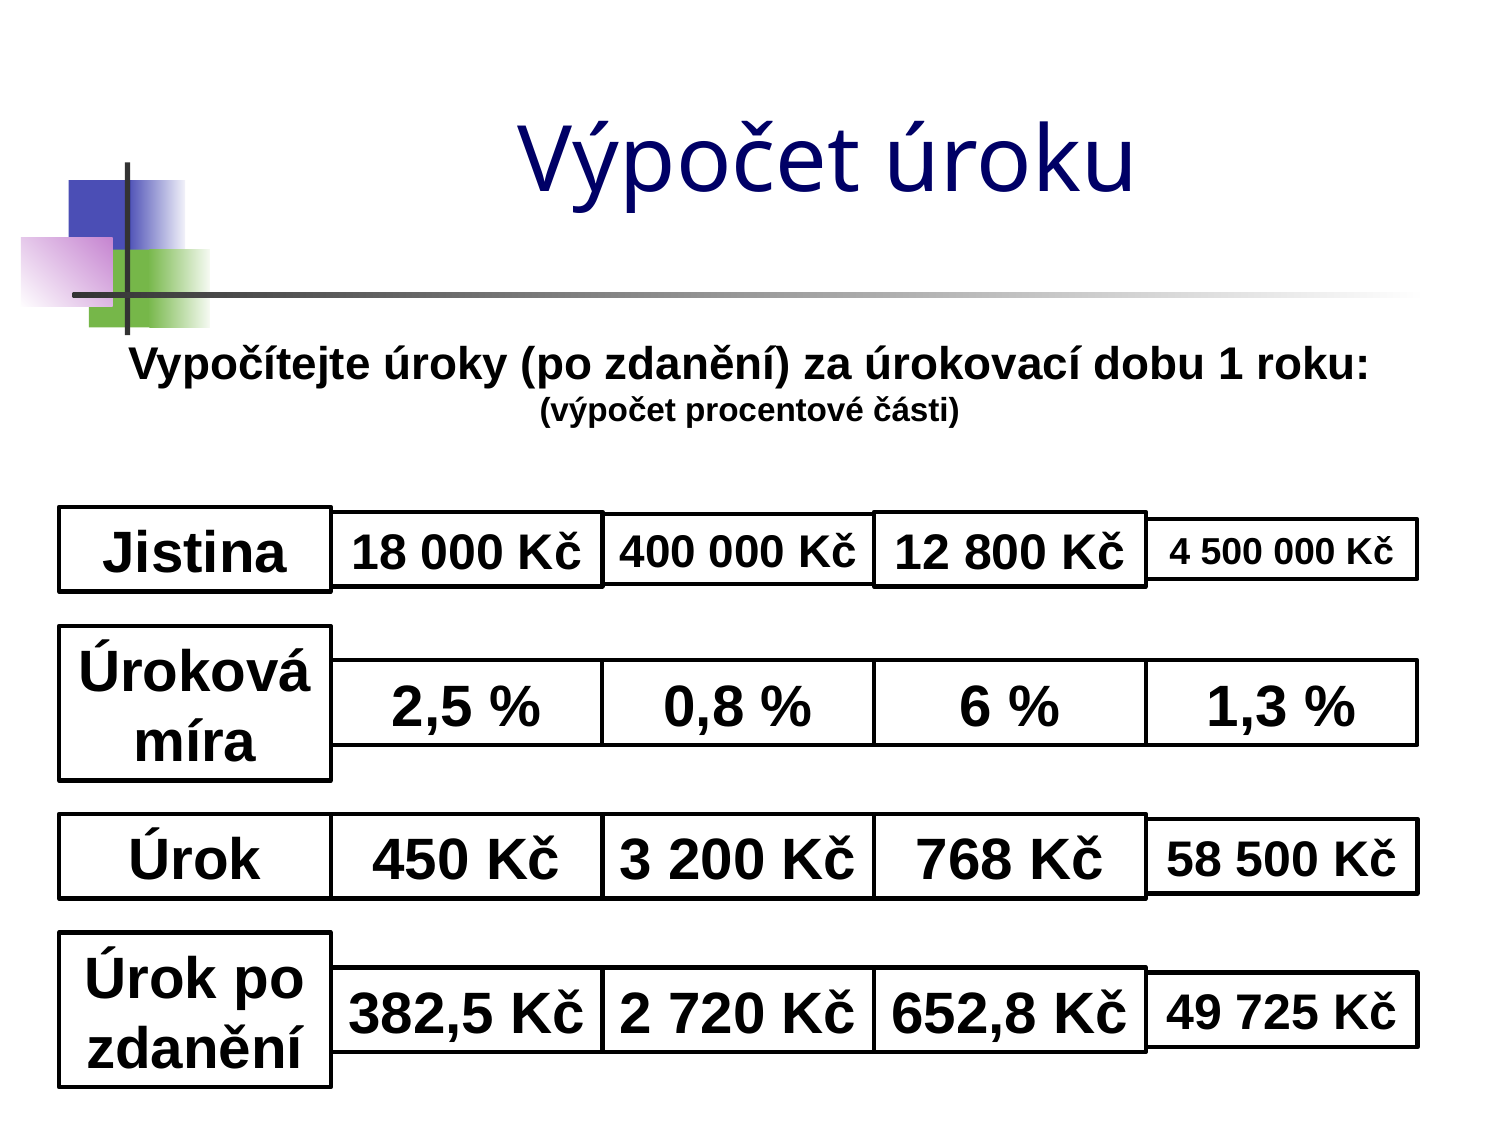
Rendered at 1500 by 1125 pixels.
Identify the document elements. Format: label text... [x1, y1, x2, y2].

text_box 0,8 % [602, 660, 874, 745]
text_box 768 Kč [874, 813, 1146, 899]
text_box 2 720 Kč [602, 967, 874, 1053]
title Výpočet úroku [188, 34, 1468, 276]
text_box 450 Kč [330, 813, 602, 899]
text_box 6 % [874, 660, 1145, 745]
text_box 2,5 % [330, 660, 602, 745]
text_box 18 000 Kč [330, 511, 603, 587]
text_box 3 200 Kč [602, 813, 874, 899]
text_box 49 725 Kč [1145, 972, 1418, 1048]
text_box 58 500 Kč [1145, 818, 1418, 894]
text_box Úrok [59, 813, 330, 899]
text_box 382,5 Kč [330, 967, 602, 1053]
text_box Úroková míra [59, 625, 331, 781]
text_box Jistina [59, 506, 331, 592]
text_box 12 800 Kč [874, 511, 1146, 587]
text_box Vypočítejte úroky (po zdanění) za úrokovací dobu 1 roku: (výpočet procentové části) [0, 326, 1500, 436]
text_box 1,3 % [1145, 660, 1418, 745]
text_box 652,8 Kč [874, 967, 1146, 1053]
text_box 400 000 Kč [602, 514, 874, 584]
text_box Úrok po zdanění [58, 932, 331, 1088]
text_box 4 500 000 Kč [1145, 519, 1418, 579]
